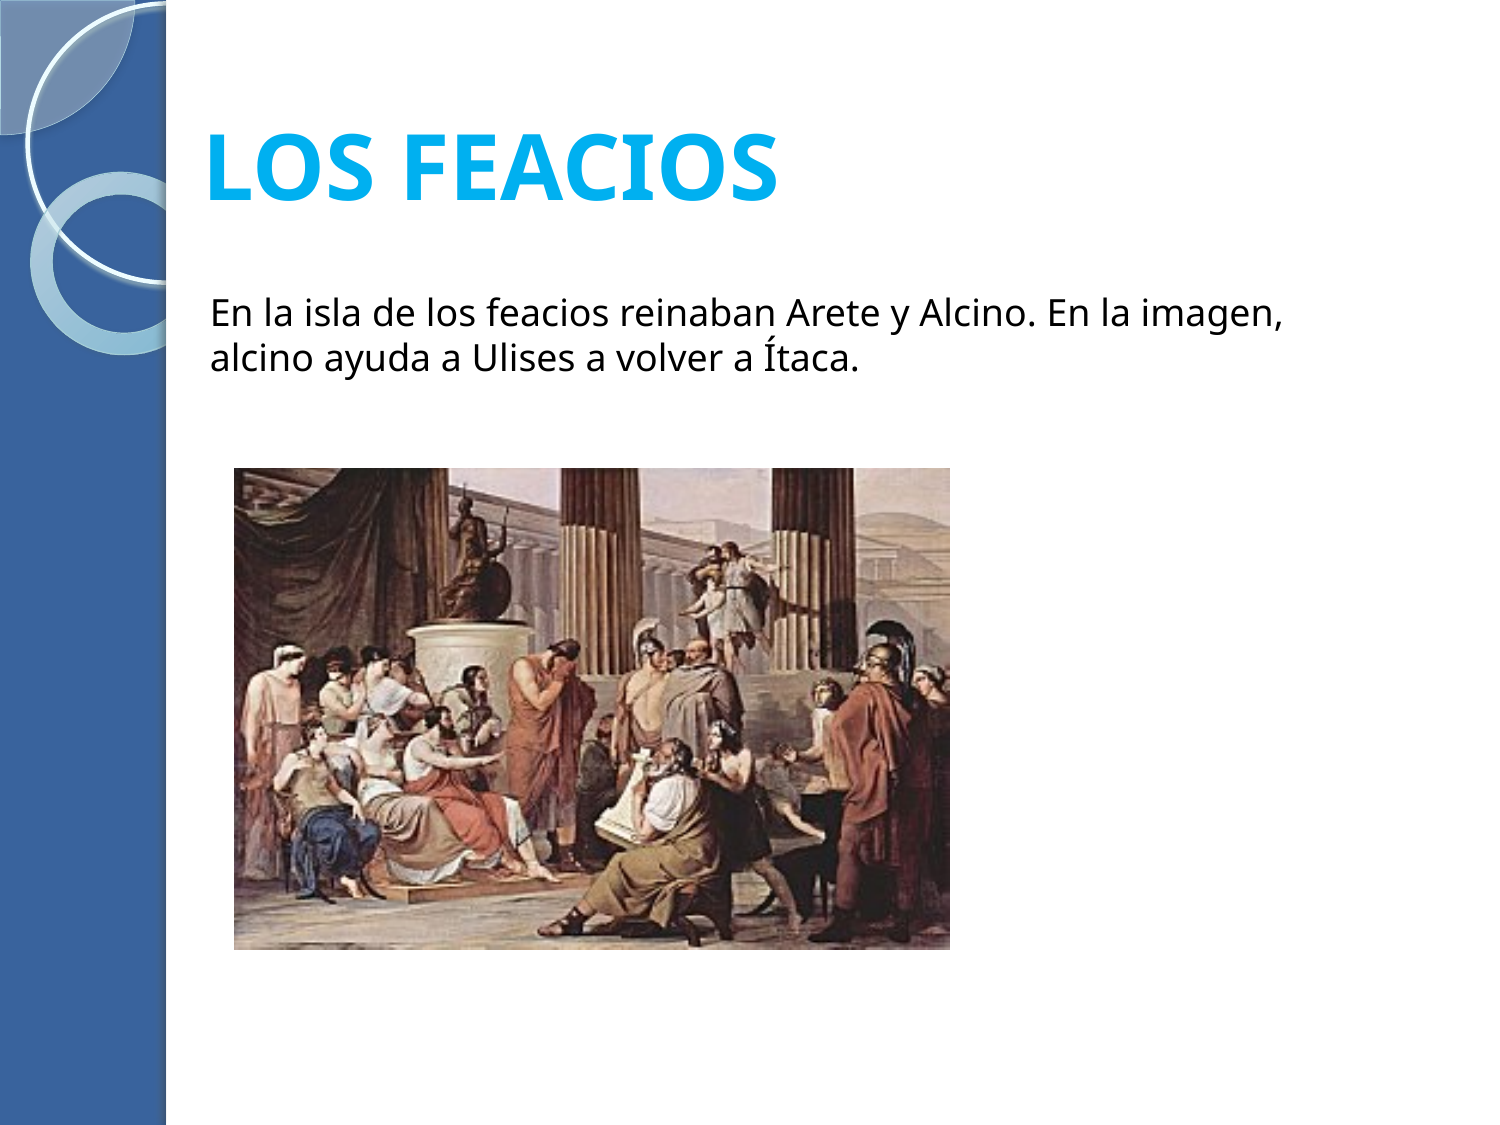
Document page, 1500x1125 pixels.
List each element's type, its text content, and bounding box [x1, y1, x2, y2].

list En la isla de los feacios reinaban Arete y Alcino. En la imagen, alcino ayuda a Ulises a volver a Ítaca. [187, 281, 1395, 434]
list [234, 468, 950, 950]
title LOS FEACIOS [187, 35, 1184, 227]
